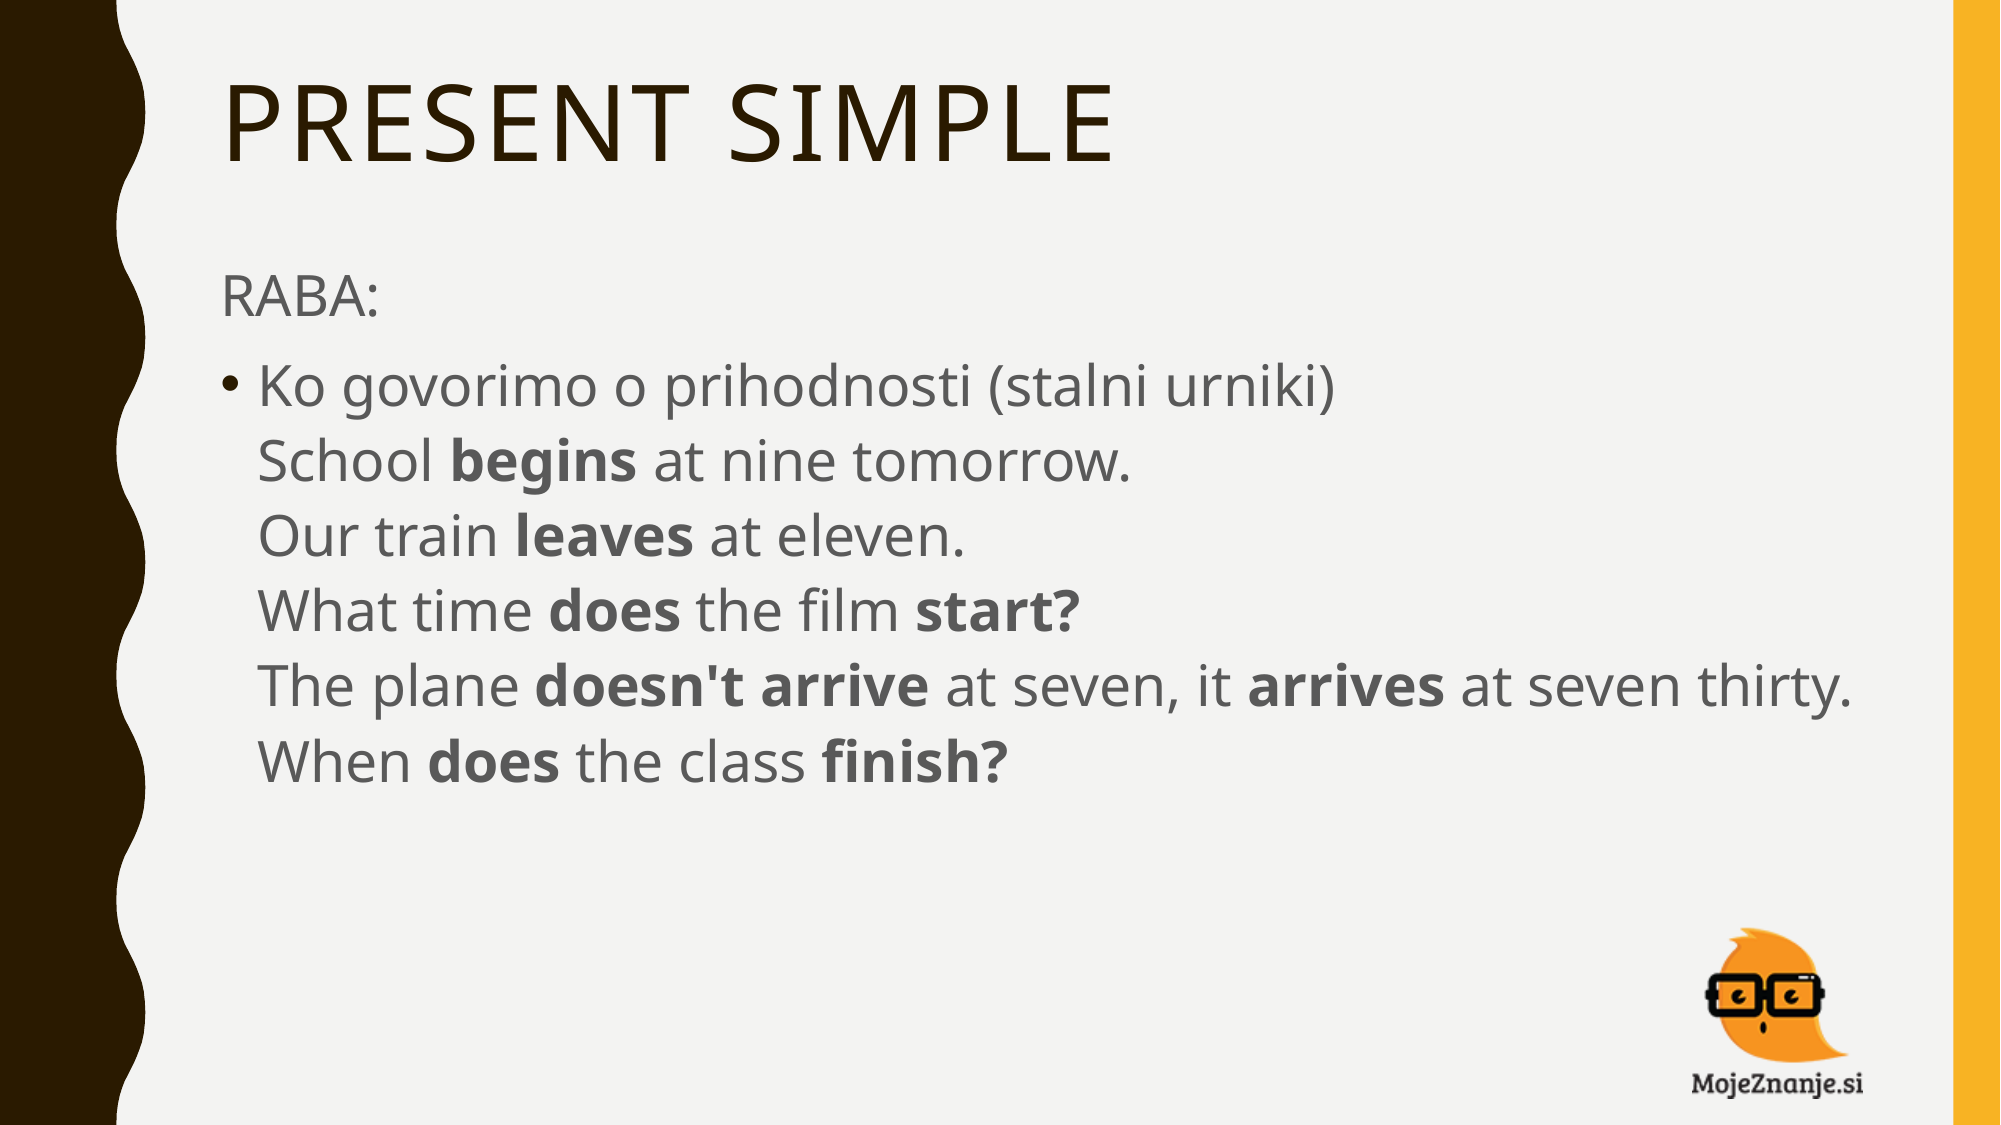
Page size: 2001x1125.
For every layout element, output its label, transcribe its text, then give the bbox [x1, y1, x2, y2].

picture [1692, 983, 1863, 1099]
list RABA: Ko govorimo o prihodnosti (stalni urniki) School begins at nine tomorrow. Our train leaves at eleven. What time does the film start? The plane doesn't arrive at seven, it arrives at seven thirty. When does the class finish? [205, 245, 1875, 983]
title PRESENT SIMPLE [205, 62, 1875, 245]
